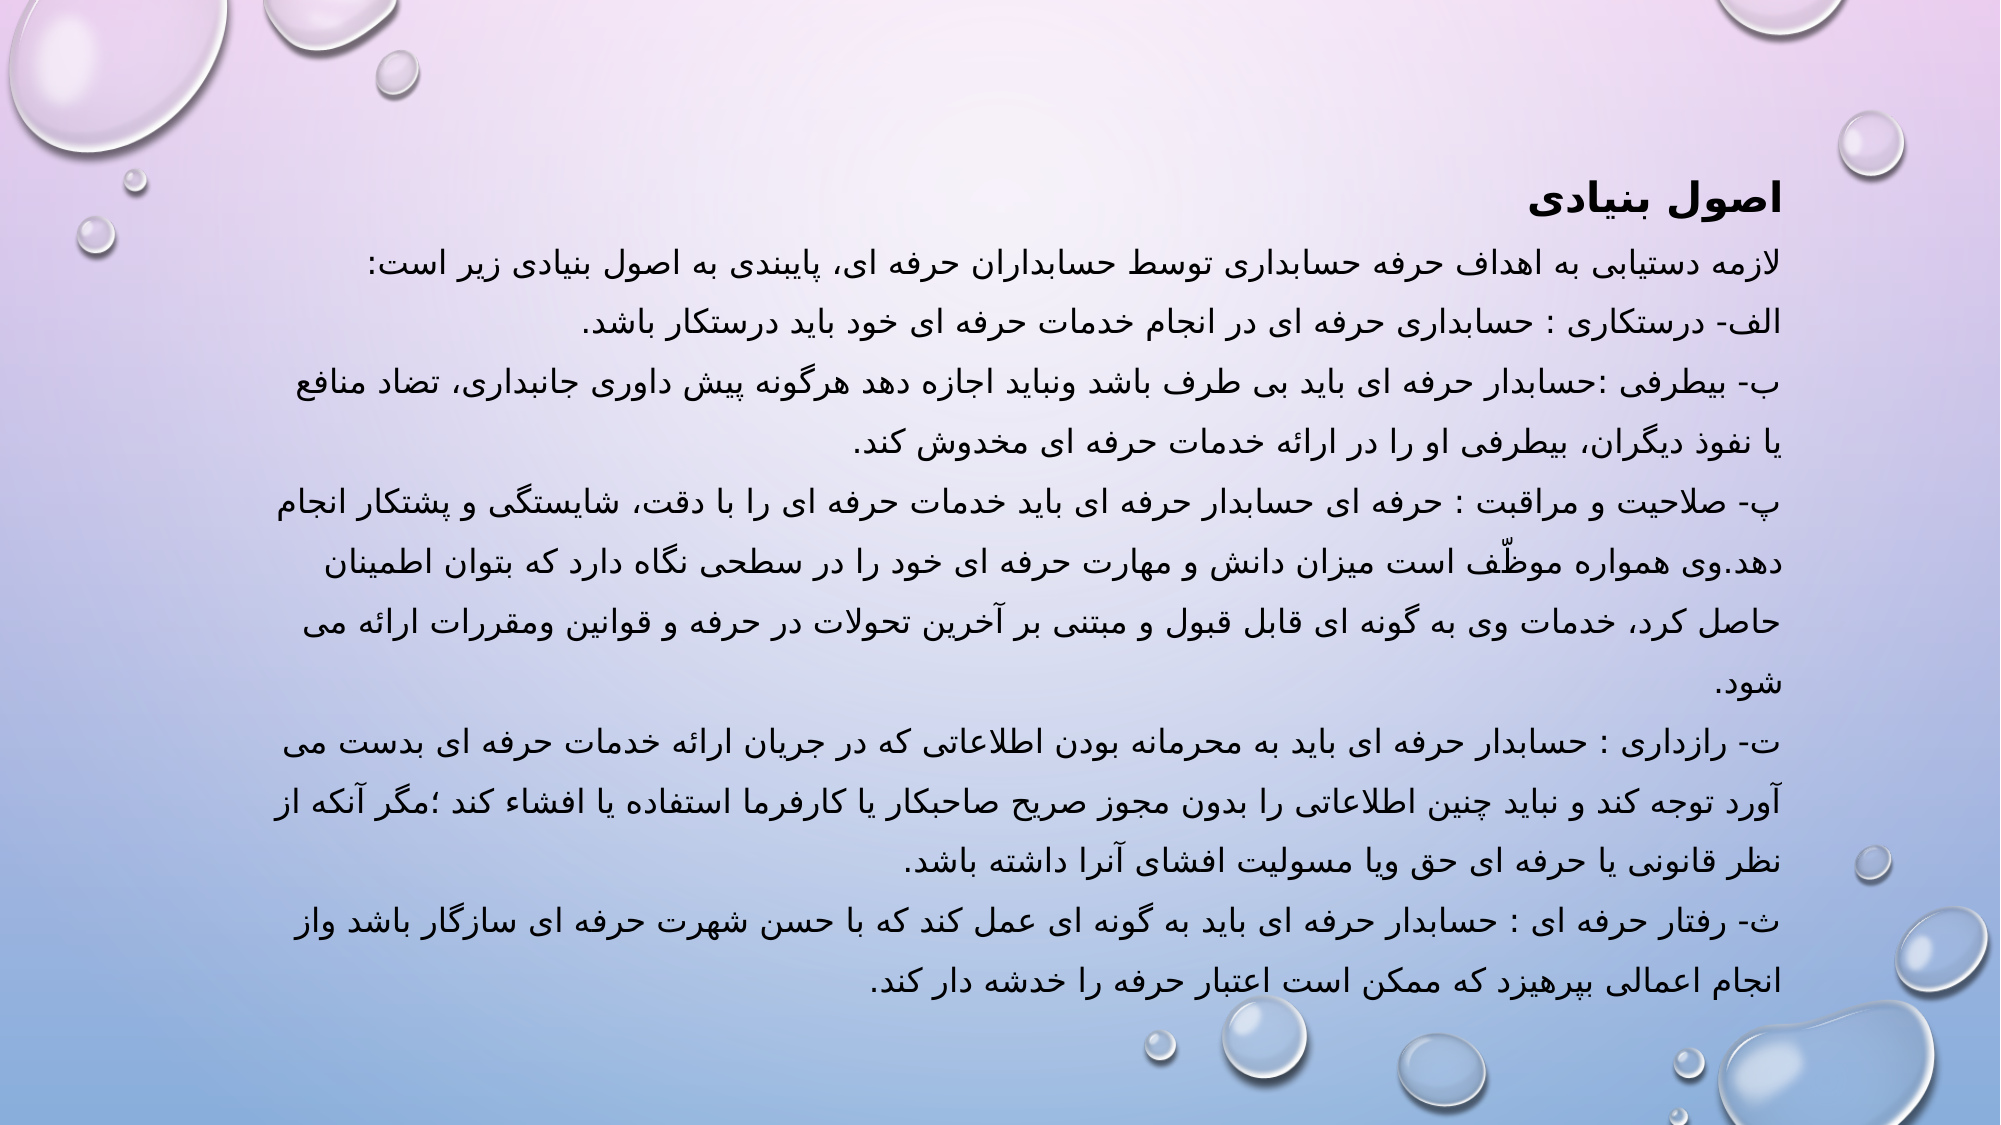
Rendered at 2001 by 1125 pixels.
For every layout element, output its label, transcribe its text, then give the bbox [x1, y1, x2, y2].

title اصول بنیادی لازمه دستیابی به اهداف حرفه حسابداری توسط حسابداران حرفه ای، پایبندی به اصول بنیادی زیر است: الف- درستکاری : حسابداری حرفه ای در انجام خدمات حرفه ای خود باید درستکار باشد. ب- بیطرفی :حسابدار حرفه ای باید بی طرف باشد ونباید اجازه دهد هرگونه پیش داوری جانبداری، تضاد منافع یا نفوذ دیگران، بیطرفی او را در ارائه خدمات حرفه ای مخدوش کند. پ- صلاحیت و مراقبت : حرفه ای حسابدار حرفه ای باید خدمات حرفه ای را با دقت، شایستگی و پشتکار انجام دهد.وی همواره موظّف است میزان دانش و مهارت حرفه ای خود را در سطحی نگاه دارد که بتوان اطمینان حاصل کرد، خدمات وی به گونه ای قابل قبول و مبتنی بر آخرین تحولات در حرفه و قوانین ومقررات ارائه می شود. ت- رازداری : حسابدار حرفه ای باید به محرمانه بودن اطلاعاتی که در جریان ارائه خدمات حرفه ای بدست می آورد توجه کند و نباید چنین اطلاعاتی را بدون مجوز صریح صاحبکار یا کارفرما استفاده یا افشاء کند ؛مگر آنکه از نظر قانونی یا حرفه ای حق ویا مسولیت افشای آنرا داشته باشد. ث- رفتار حرفه ای : حسابدار حرفه ای باید به گونه ای عمل کند که با حسن شهرت حرفه ای سازگار باشد واز انجام اعمالی بپرهیزد که ممکن است اعتبار حرفه را خدشه دار کند. [256, 163, 1799, 1022]
picture [0, 0, 2000, 1125]
